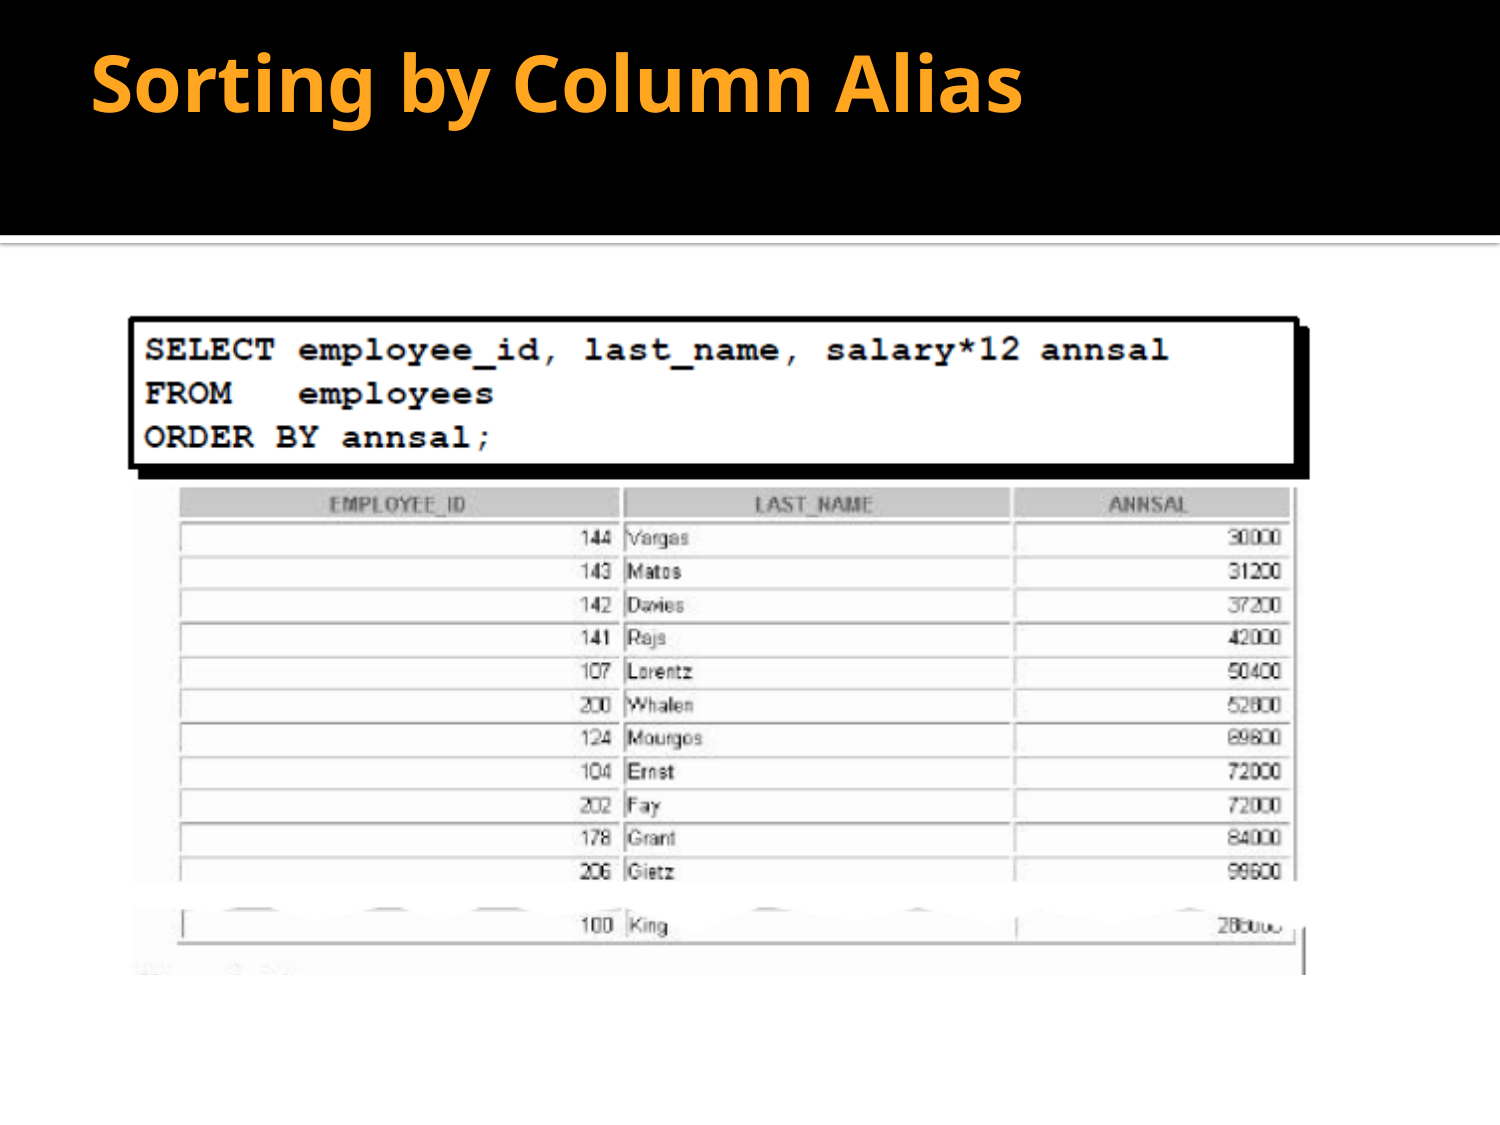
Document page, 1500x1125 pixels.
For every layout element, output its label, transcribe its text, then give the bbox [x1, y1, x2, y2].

title Sorting by Column Alias [75, 25, 1425, 231]
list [87, 295, 1371, 975]
